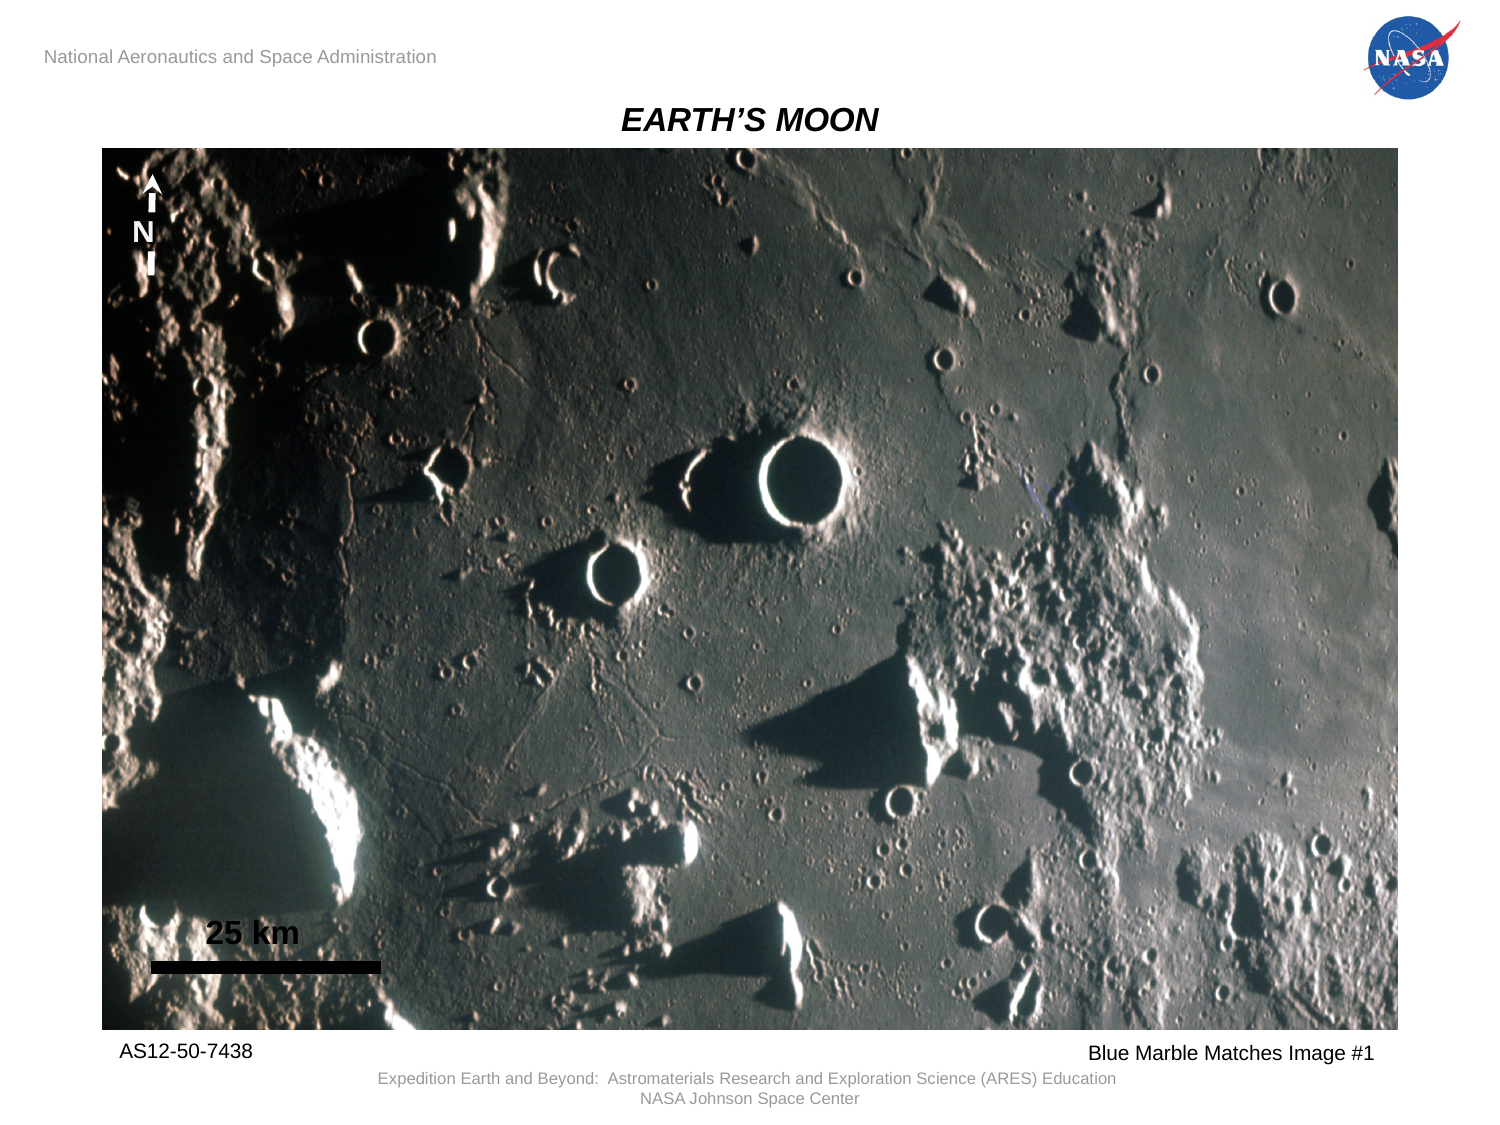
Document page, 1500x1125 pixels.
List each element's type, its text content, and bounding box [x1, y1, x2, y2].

text_box EARTH’S MOON [381, 91, 1119, 146]
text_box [102, 147, 1398, 1074]
picture [1362, 15, 1461, 100]
